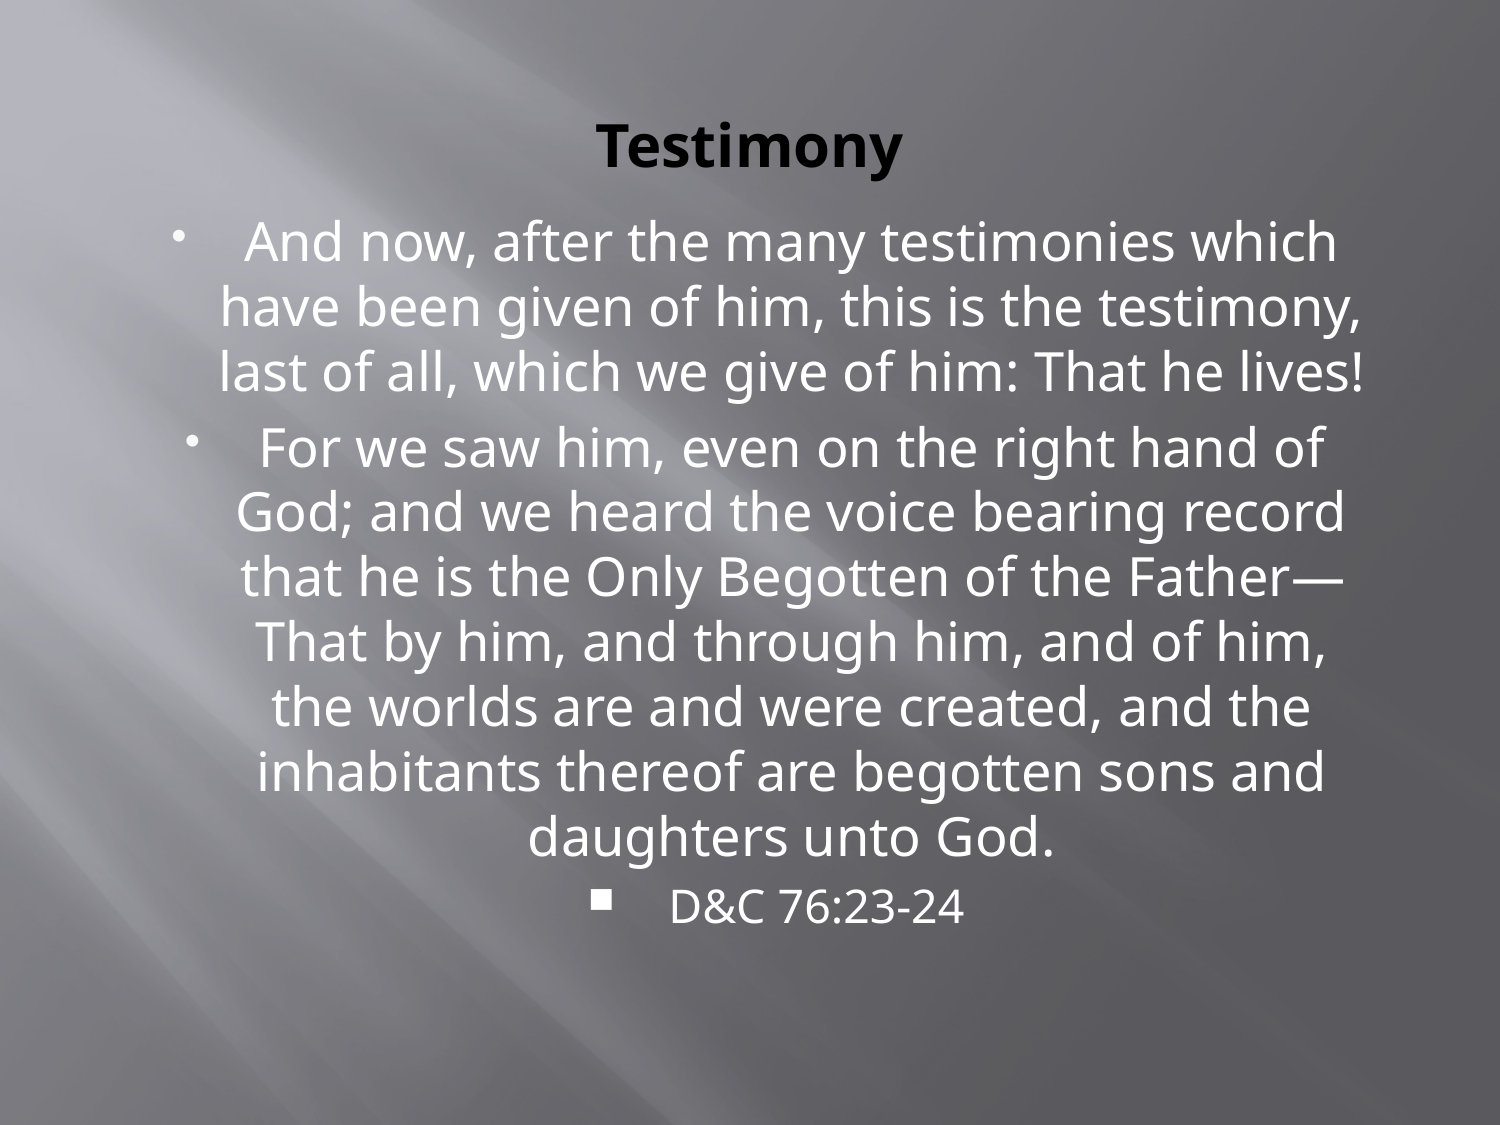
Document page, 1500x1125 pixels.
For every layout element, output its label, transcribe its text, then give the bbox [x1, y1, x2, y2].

list And now, after the many testimonies which have been given of him, this is the testimony, last of all, which we give of him: That he lives! For we saw him, even on the right hand of God; and we heard the voice bearing record that he is the Only Begotten of the Father—That by him, and through him, and of him, the worlds are and were created, and the inhabitants thereof are begotten sons and daughters unto God. D&C 76:23-24 [112, 200, 1388, 1001]
title Testimony [112, 99, 1388, 188]
